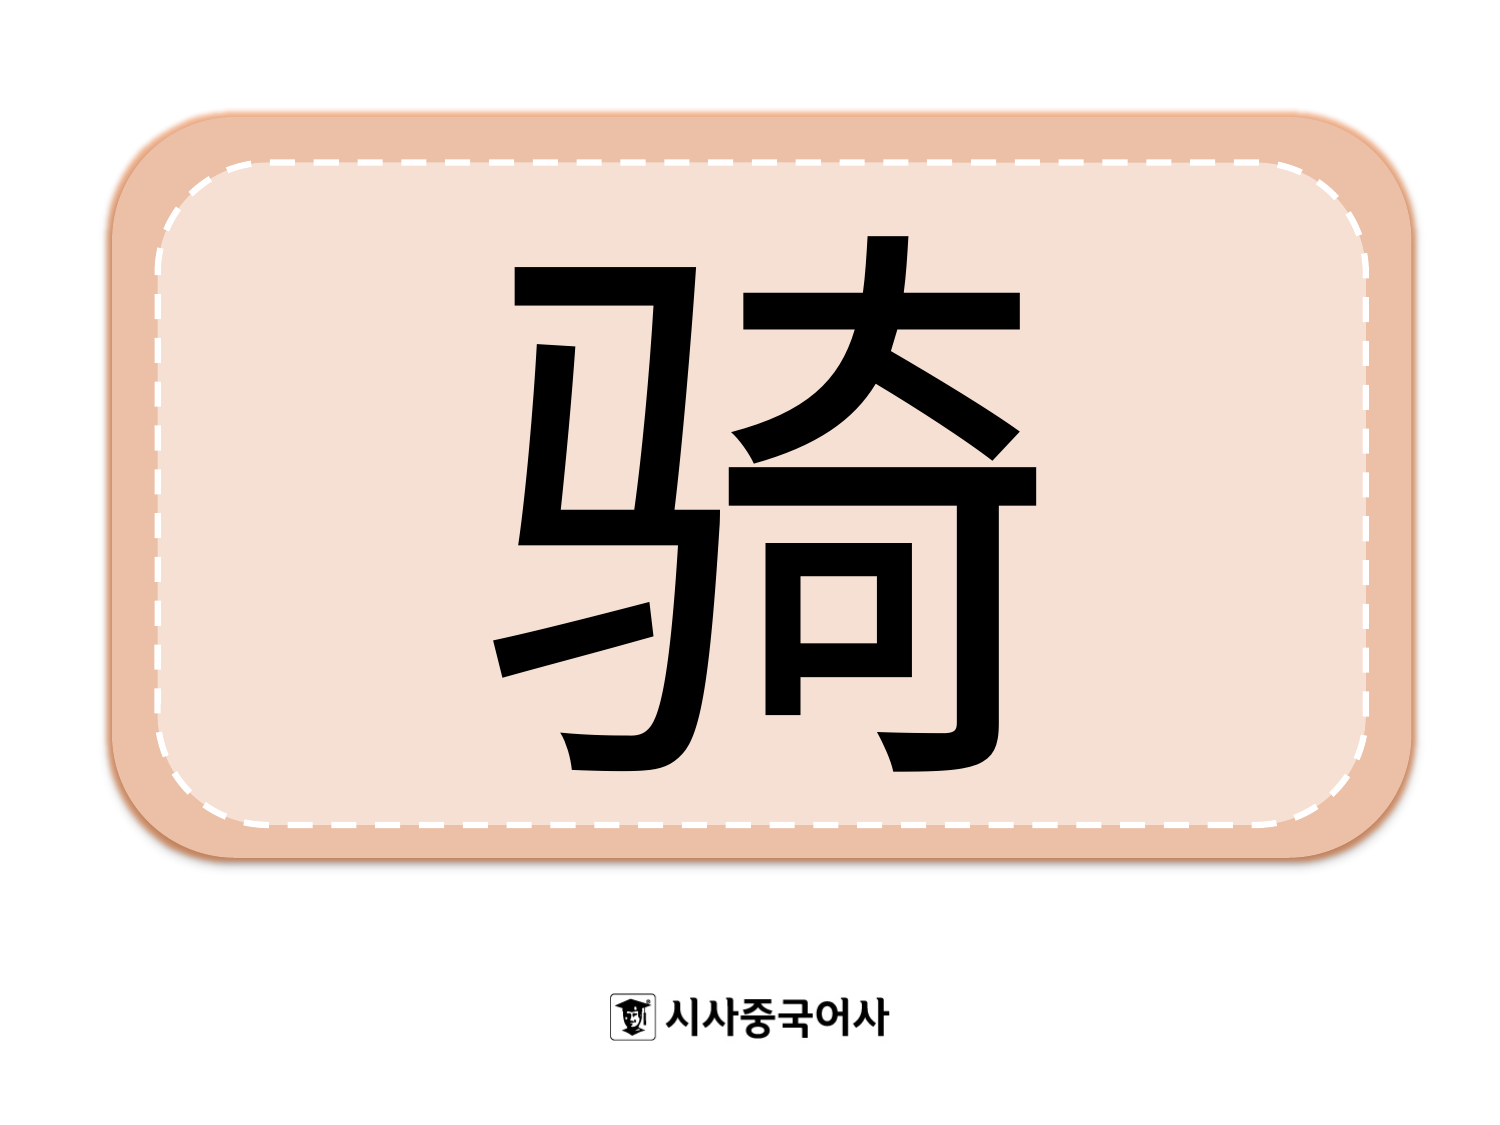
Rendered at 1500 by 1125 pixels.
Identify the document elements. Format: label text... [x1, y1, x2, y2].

text_box 骑 [162, 160, 1371, 824]
picture [602, 987, 898, 1047]
